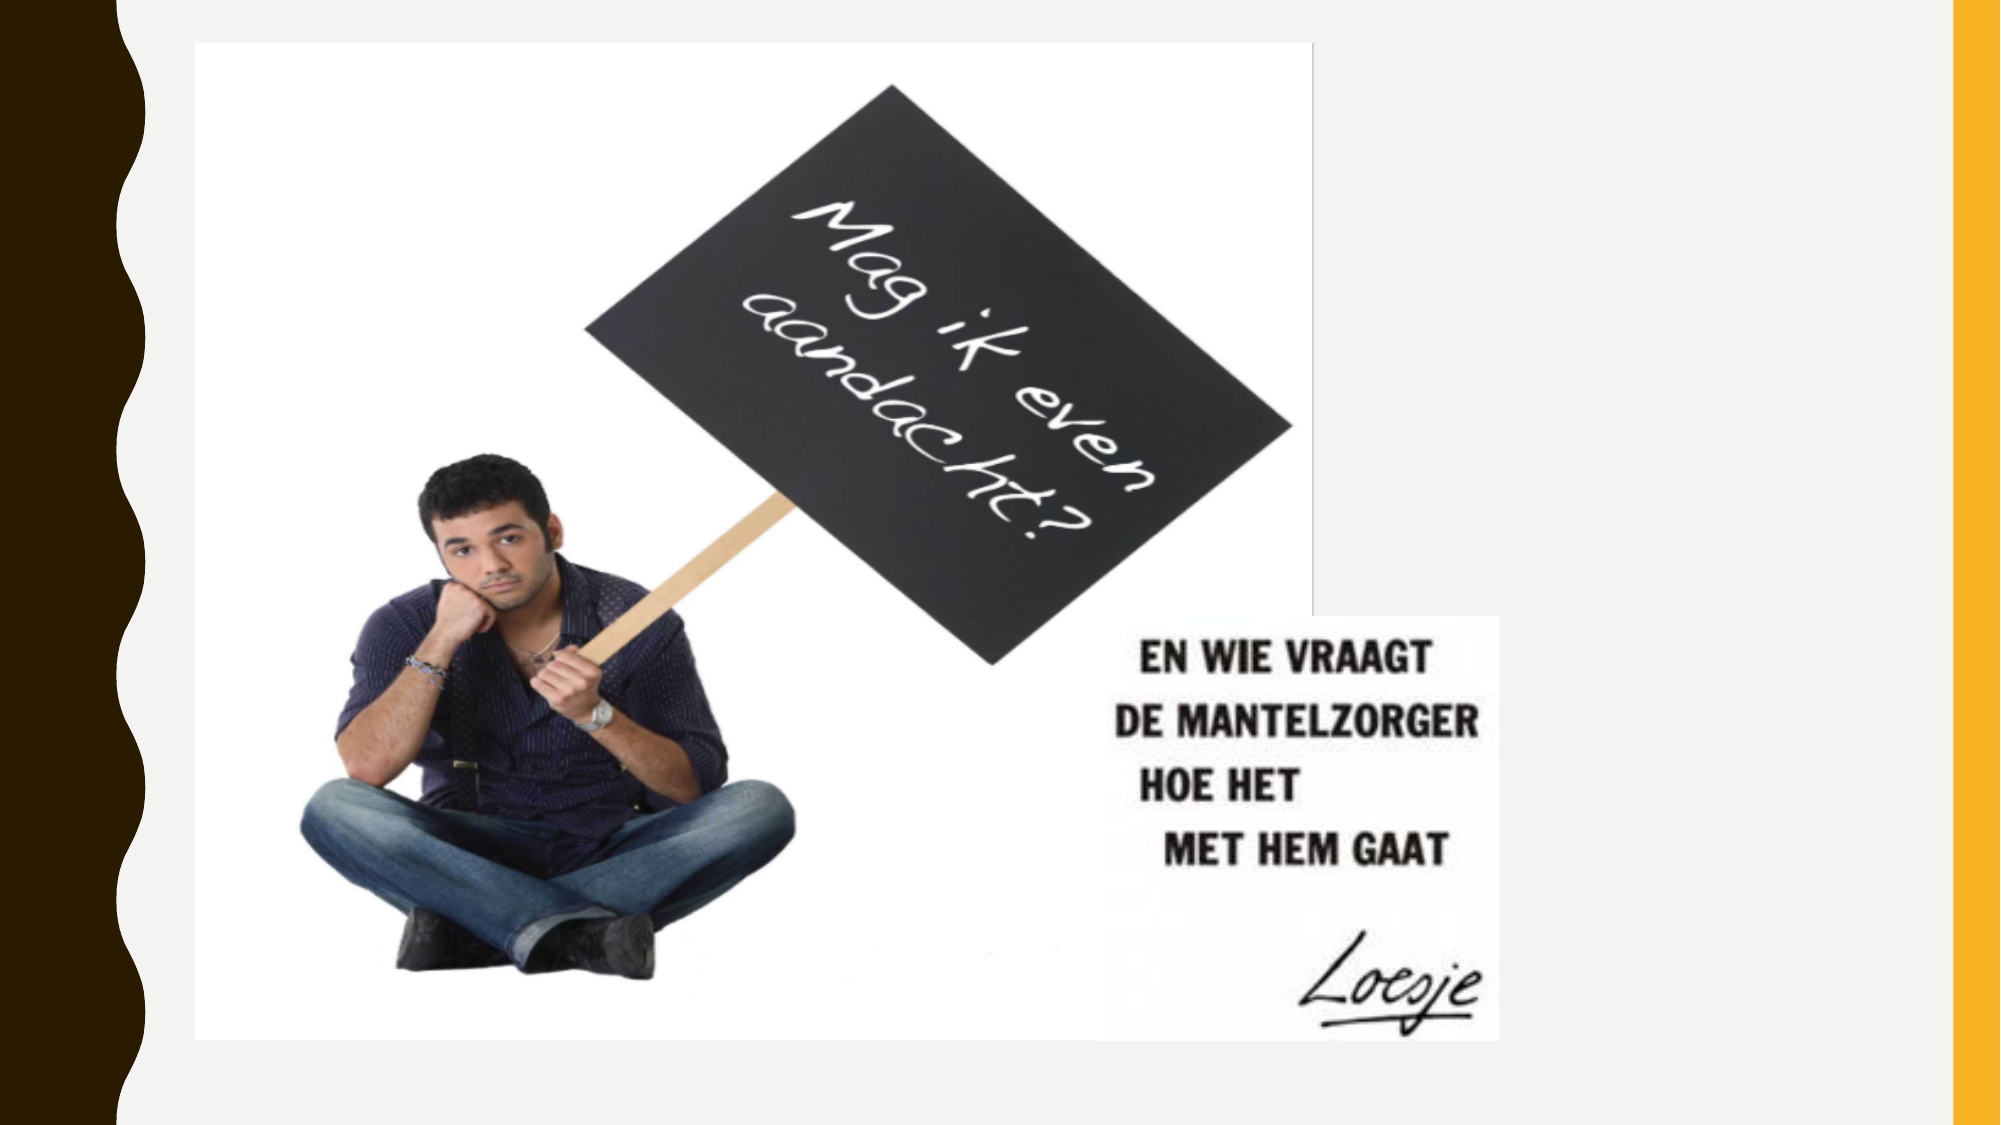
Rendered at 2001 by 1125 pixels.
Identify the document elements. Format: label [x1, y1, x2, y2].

picture [195, 43, 1500, 1041]
